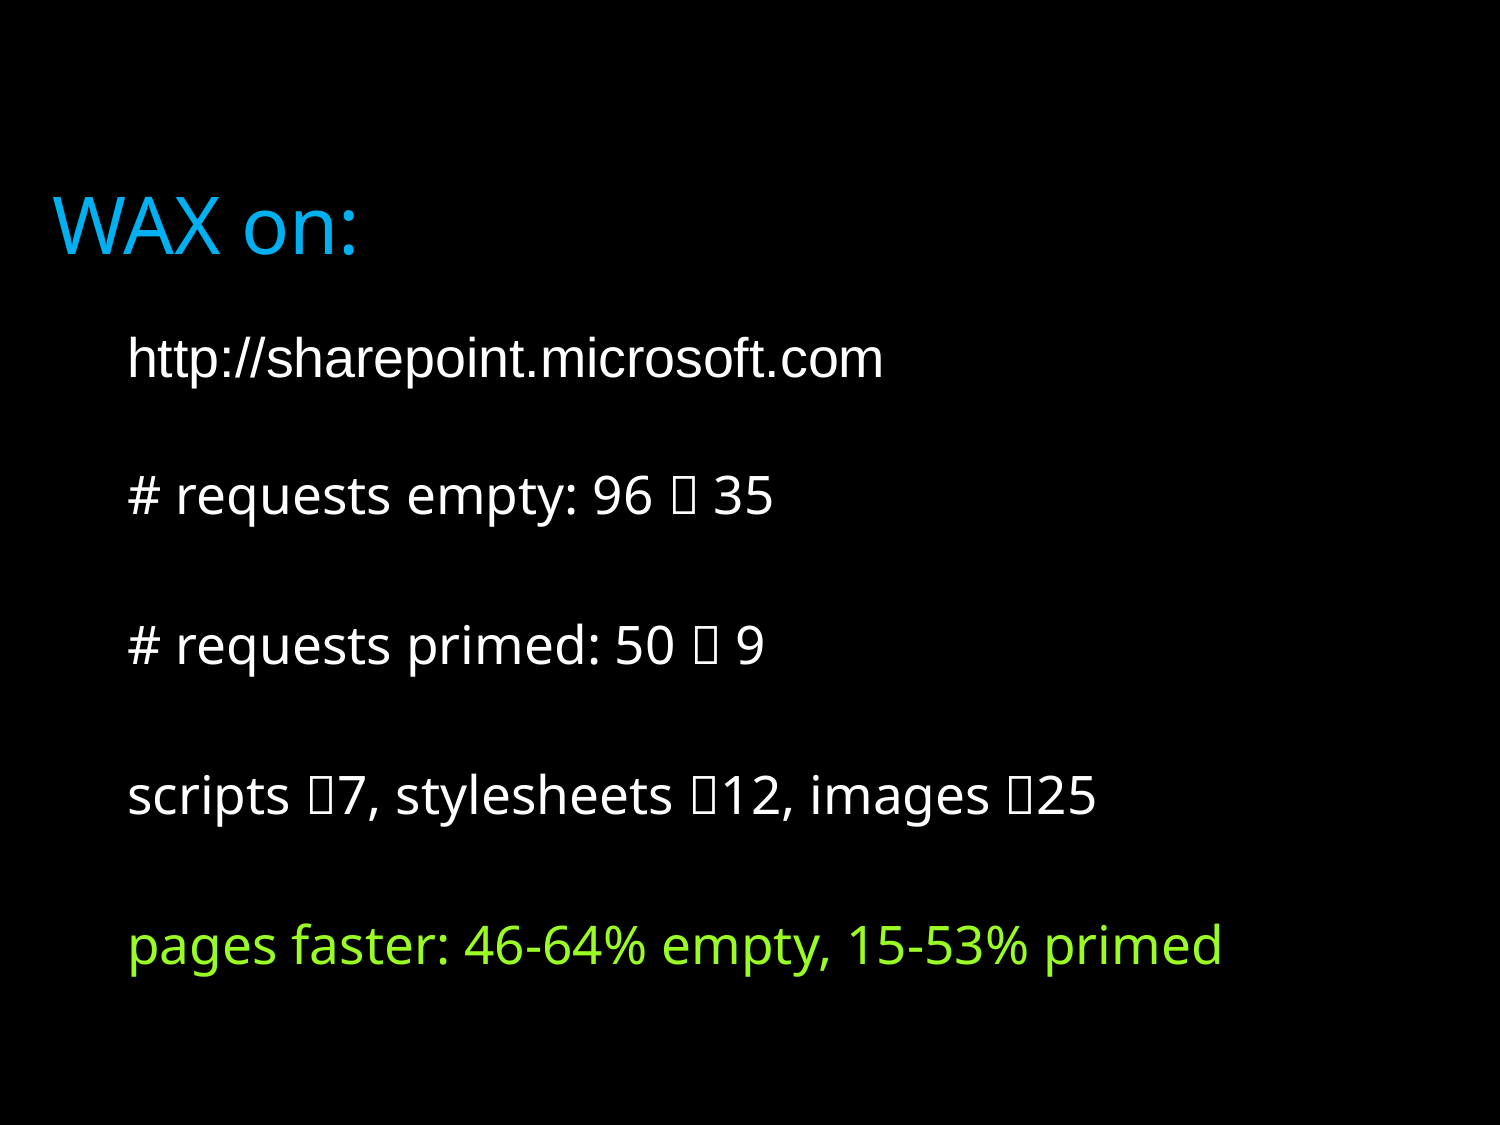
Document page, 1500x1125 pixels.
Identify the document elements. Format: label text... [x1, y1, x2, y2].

text_box WAX on: http://sharepoint.microsoft.com # requests empty: 96  35 # requests primed: 50  9 scripts 7, stylesheets 12, images 25 pages faster: 46-64% empty, 15-53% primed [37, 75, 1500, 983]
